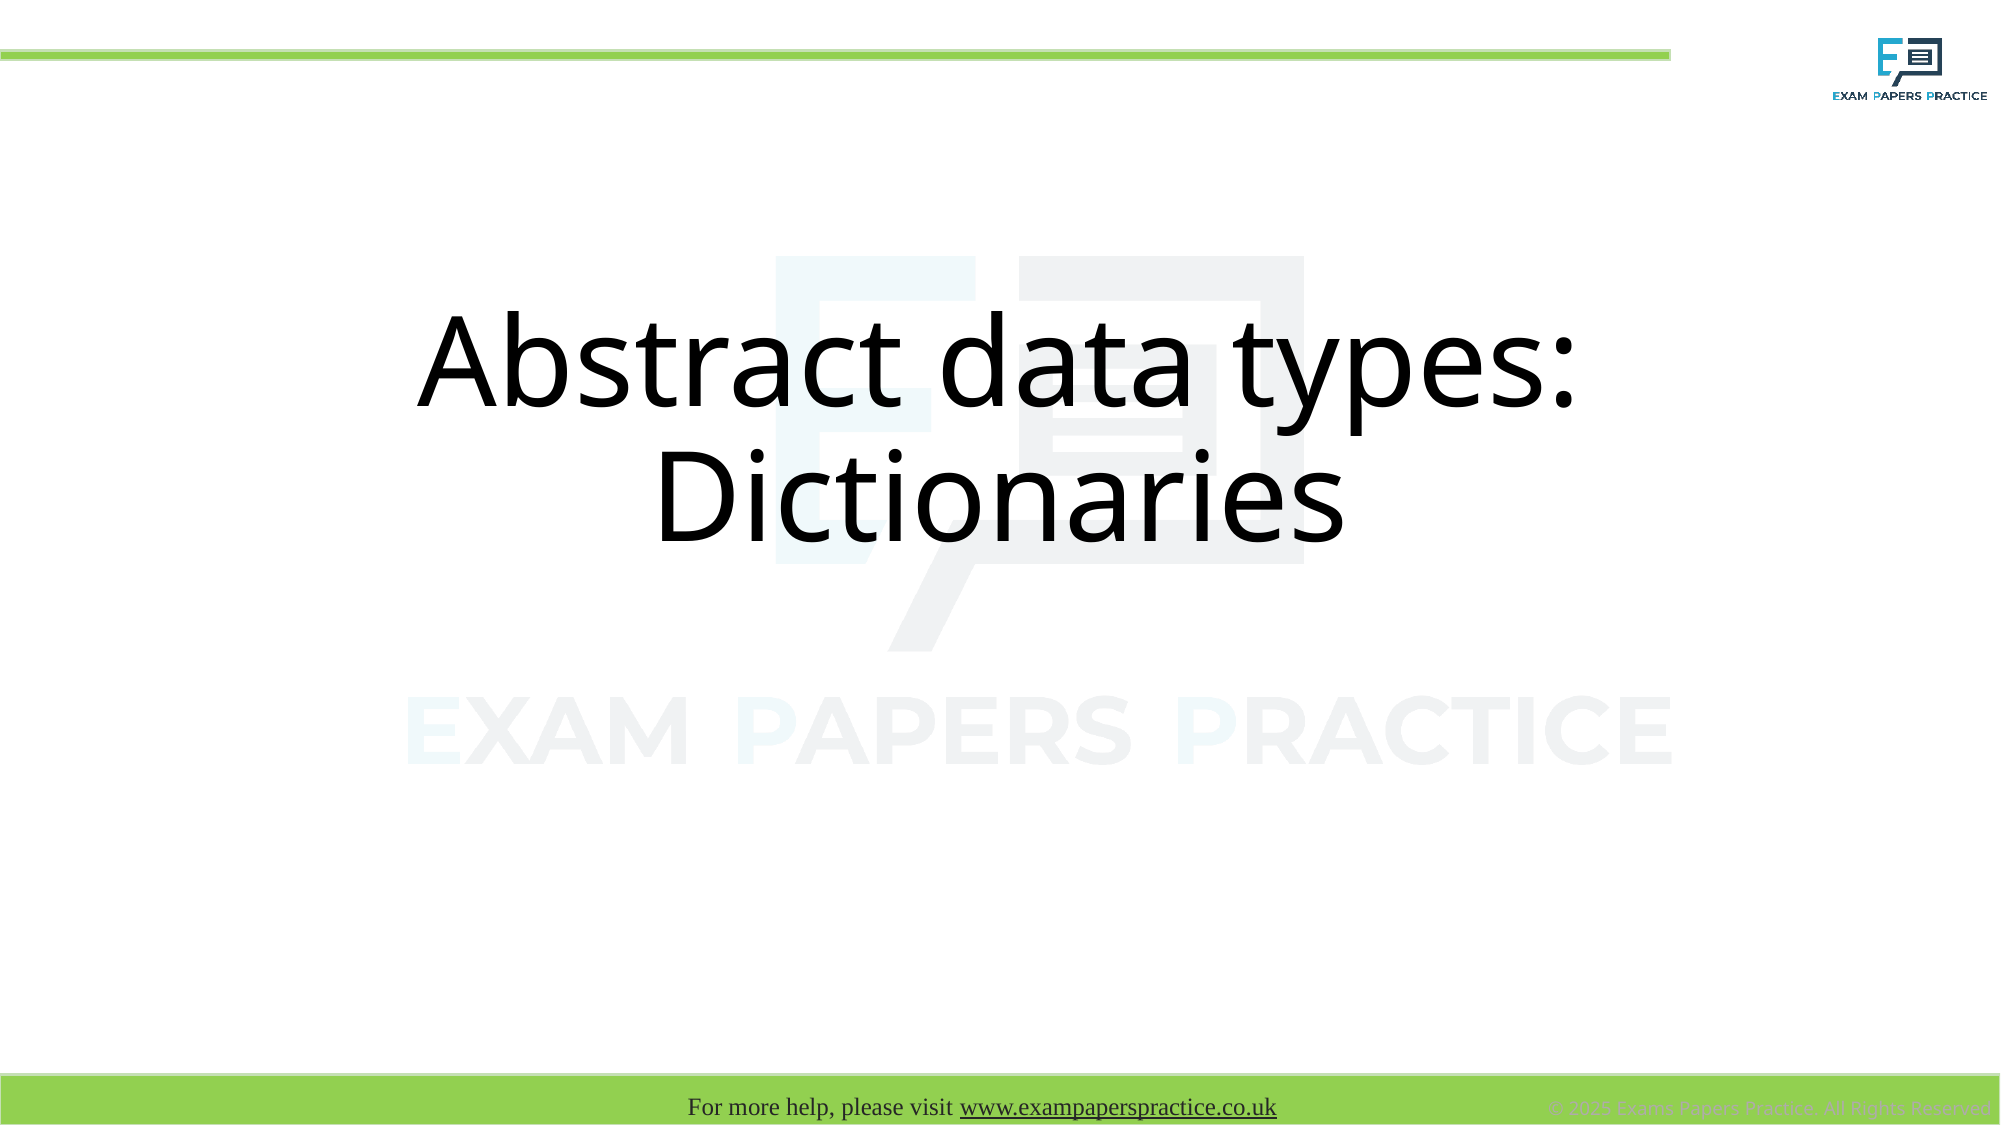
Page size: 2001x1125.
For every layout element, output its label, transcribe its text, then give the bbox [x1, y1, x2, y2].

title Abstract data types: Dictionaries [249, 184, 1750, 576]
